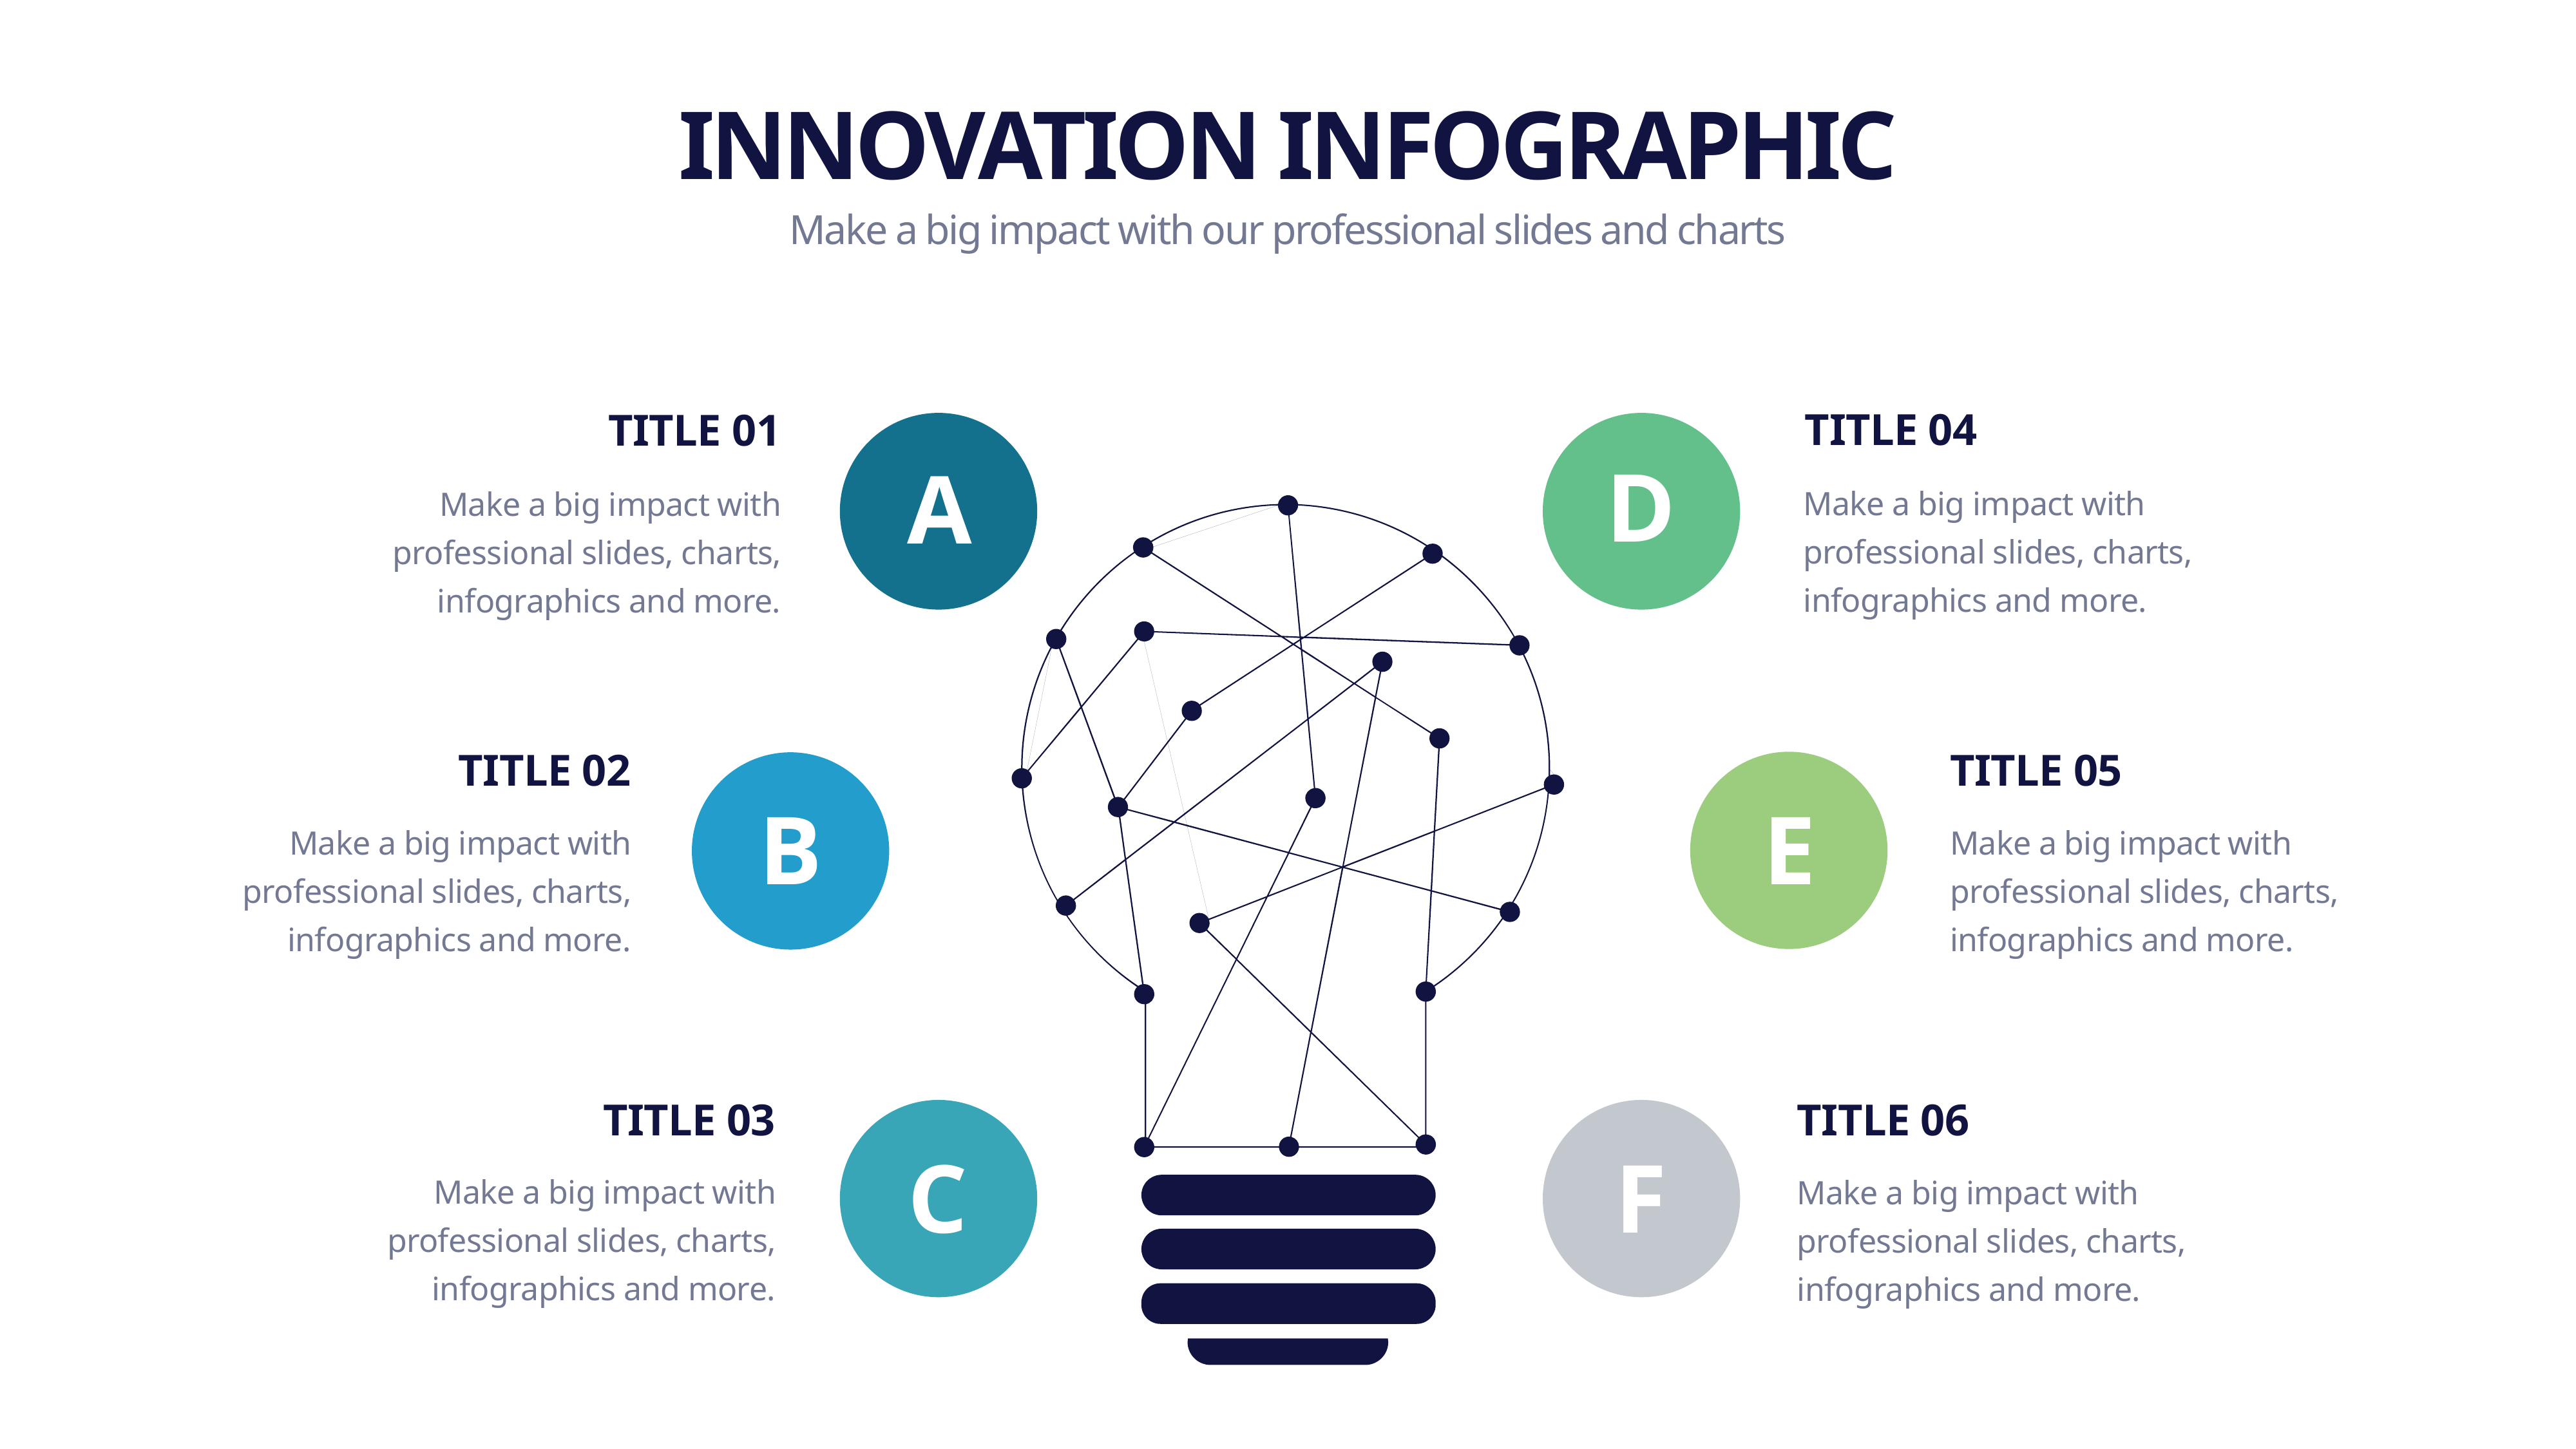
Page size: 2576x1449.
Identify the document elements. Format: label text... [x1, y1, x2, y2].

text_box [692, 797, 708, 905]
text_box Make a big impact with our professional slides and charts [160, 199, 2416, 258]
text_box [711, 909, 871, 950]
text_box [857, 568, 1020, 610]
text_box Make a big impact with professional slides, charts, infographics and more. [1788, 1158, 2239, 1313]
text_box [1141, 1175, 1436, 1216]
text_box [1559, 456, 1741, 610]
text_box [1141, 1283, 1436, 1324]
text_box [1714, 752, 1864, 786]
text_box Make a big impact with professional slides, charts, infographics and more. [335, 469, 790, 625]
text_box INNOVATION INFOGRAPHIC [160, 80, 2416, 199]
text_box [1141, 1228, 1436, 1270]
text_box [1567, 1099, 1717, 1134]
text_box TITLE 05 [1940, 737, 2392, 799]
text_box TITLE 02 [184, 737, 641, 799]
text_box C [855, 1134, 1020, 1257]
text_box [873, 796, 890, 905]
text_box [1011, 495, 1565, 1157]
text_box [1020, 1143, 1038, 1254]
text_box Make a big impact with professional slides, charts, infographics and more. [1794, 469, 2246, 623]
text_box TITLE 03 [329, 1088, 785, 1150]
text_box [1542, 1145, 1558, 1252]
text_box [839, 456, 857, 567]
text_box TITLE 01 [335, 398, 790, 460]
text_box A [857, 445, 1022, 568]
text_box E [1707, 786, 1873, 908]
text_box [1542, 458, 1558, 564]
text_box [1708, 908, 1869, 949]
text_box [716, 752, 865, 786]
text_box [839, 1146, 855, 1251]
text_box D [1558, 443, 1723, 565]
text_box Make a big impact with professional slides, charts, infographics and more. [184, 808, 641, 963]
text_box B [708, 786, 873, 909]
text_box [864, 1099, 1013, 1134]
text_box [1690, 795, 1707, 905]
text_box TITLE 04 [1795, 397, 2247, 459]
text_box [1570, 413, 1713, 443]
text_box [865, 413, 1012, 445]
text_box [1873, 798, 1888, 903]
text_box TITLE 06 [1788, 1088, 2239, 1150]
text_box [1561, 1257, 1721, 1298]
text_box [859, 1257, 1018, 1298]
text_box F [1558, 1134, 1724, 1257]
text_box [1022, 459, 1038, 564]
text_box Make a big impact with professional slides, charts, infographics and more. [1940, 808, 2392, 963]
text_box [1724, 1144, 1741, 1253]
text_box Make a big impact with professional slides, charts, infographics and more. [329, 1157, 785, 1312]
text_box [1187, 1338, 1389, 1365]
